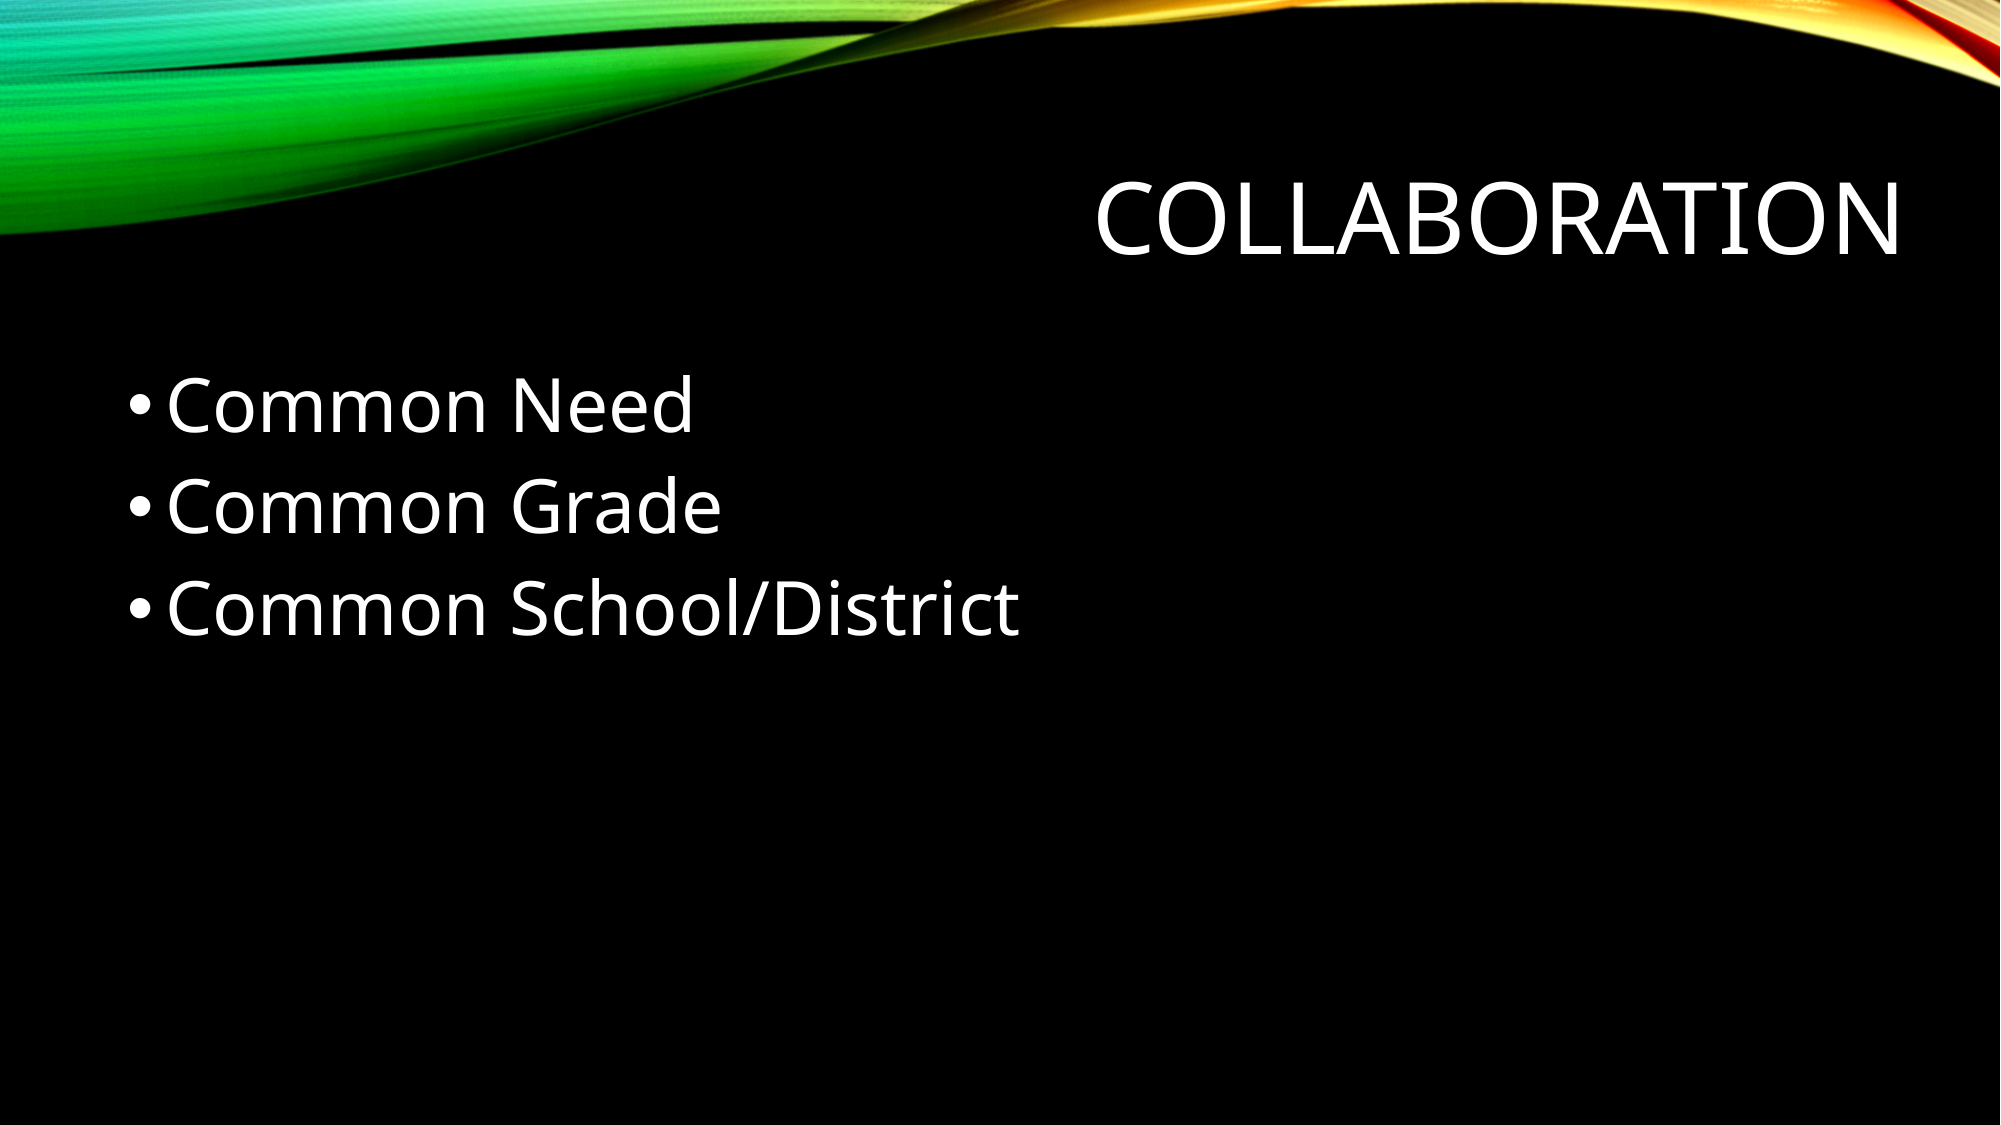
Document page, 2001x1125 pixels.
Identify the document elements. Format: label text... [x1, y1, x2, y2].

picture [0, 0, 2000, 237]
list Common Need Common Grade Common School/District [112, 360, 1888, 1021]
title Collaboration [187, 101, 1922, 344]
